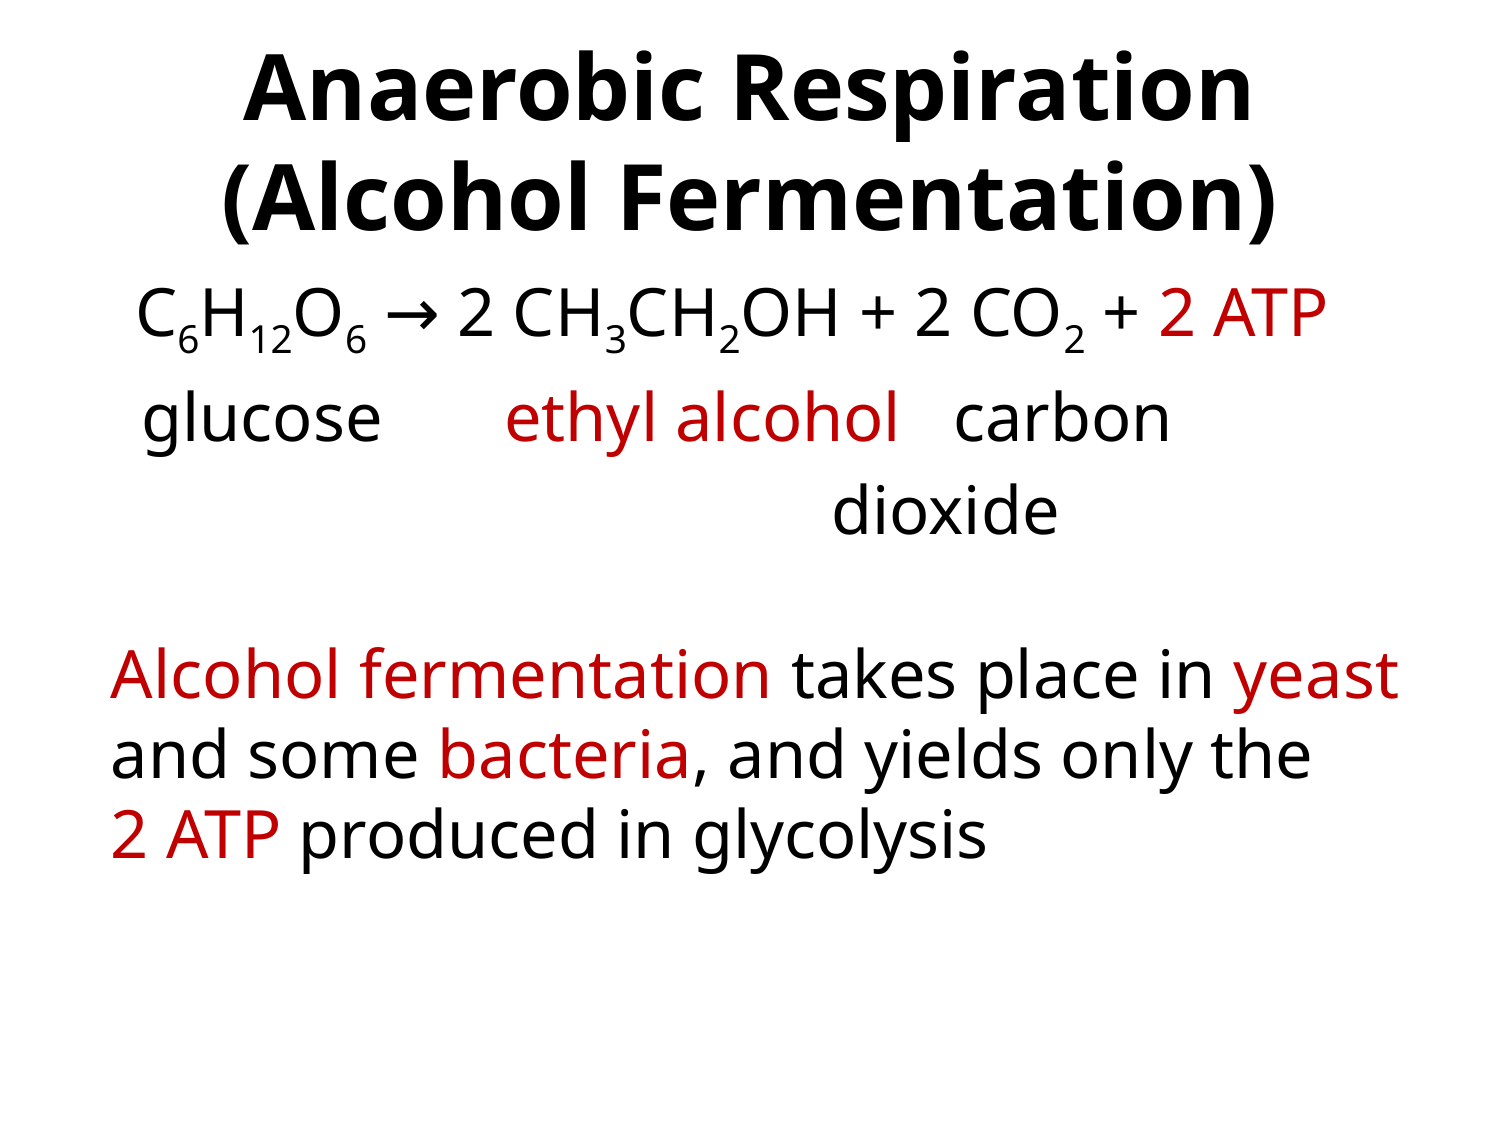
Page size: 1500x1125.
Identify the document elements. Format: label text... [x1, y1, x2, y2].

title Anaerobic Respiration (Alcohol Fermentation) [74, 44, 1426, 233]
text_box Alcohol fermentation takes place in yeast and some bacteria, and yields only the 2 ATP produced in glycolysis [96, 624, 1415, 960]
list C6H12O6 → 2 CH3CH2OH + 2 CO2 + 2 ATP glucose ethyl alcohol carbon dioxide [74, 262, 1426, 601]
